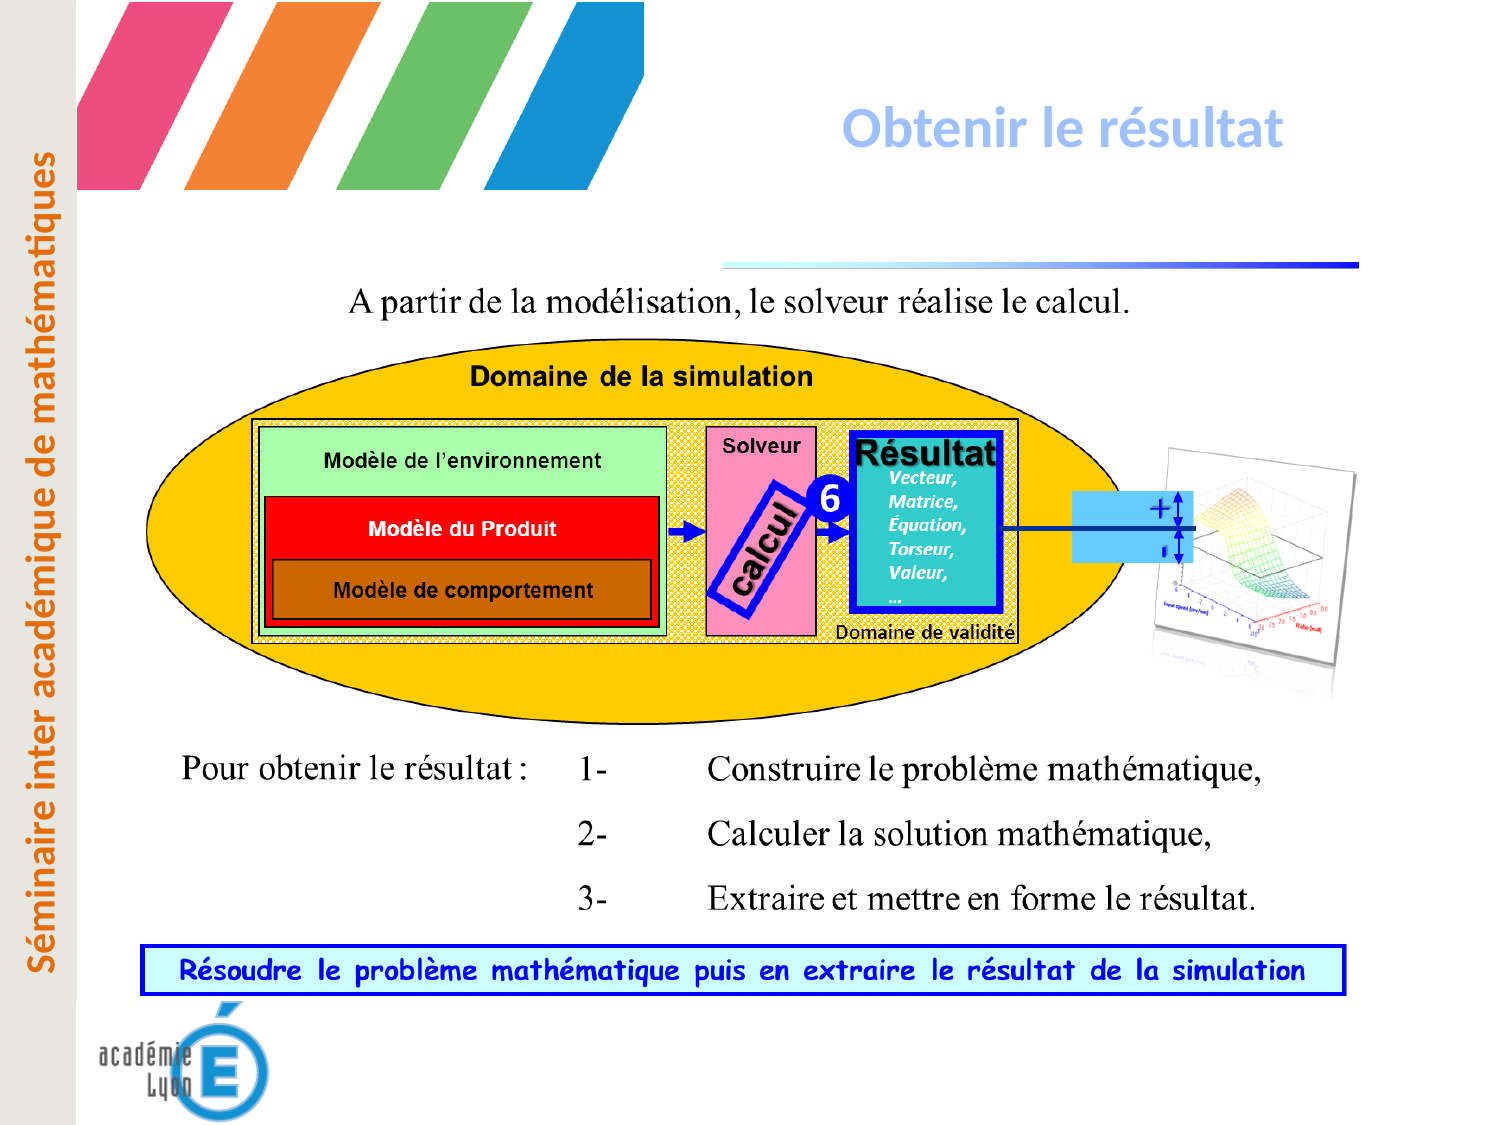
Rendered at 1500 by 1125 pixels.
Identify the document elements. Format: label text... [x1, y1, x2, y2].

title Obtenir le résultat [702, 30, 1425, 219]
picture [0, 0, 644, 1125]
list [140, 262, 1360, 1006]
